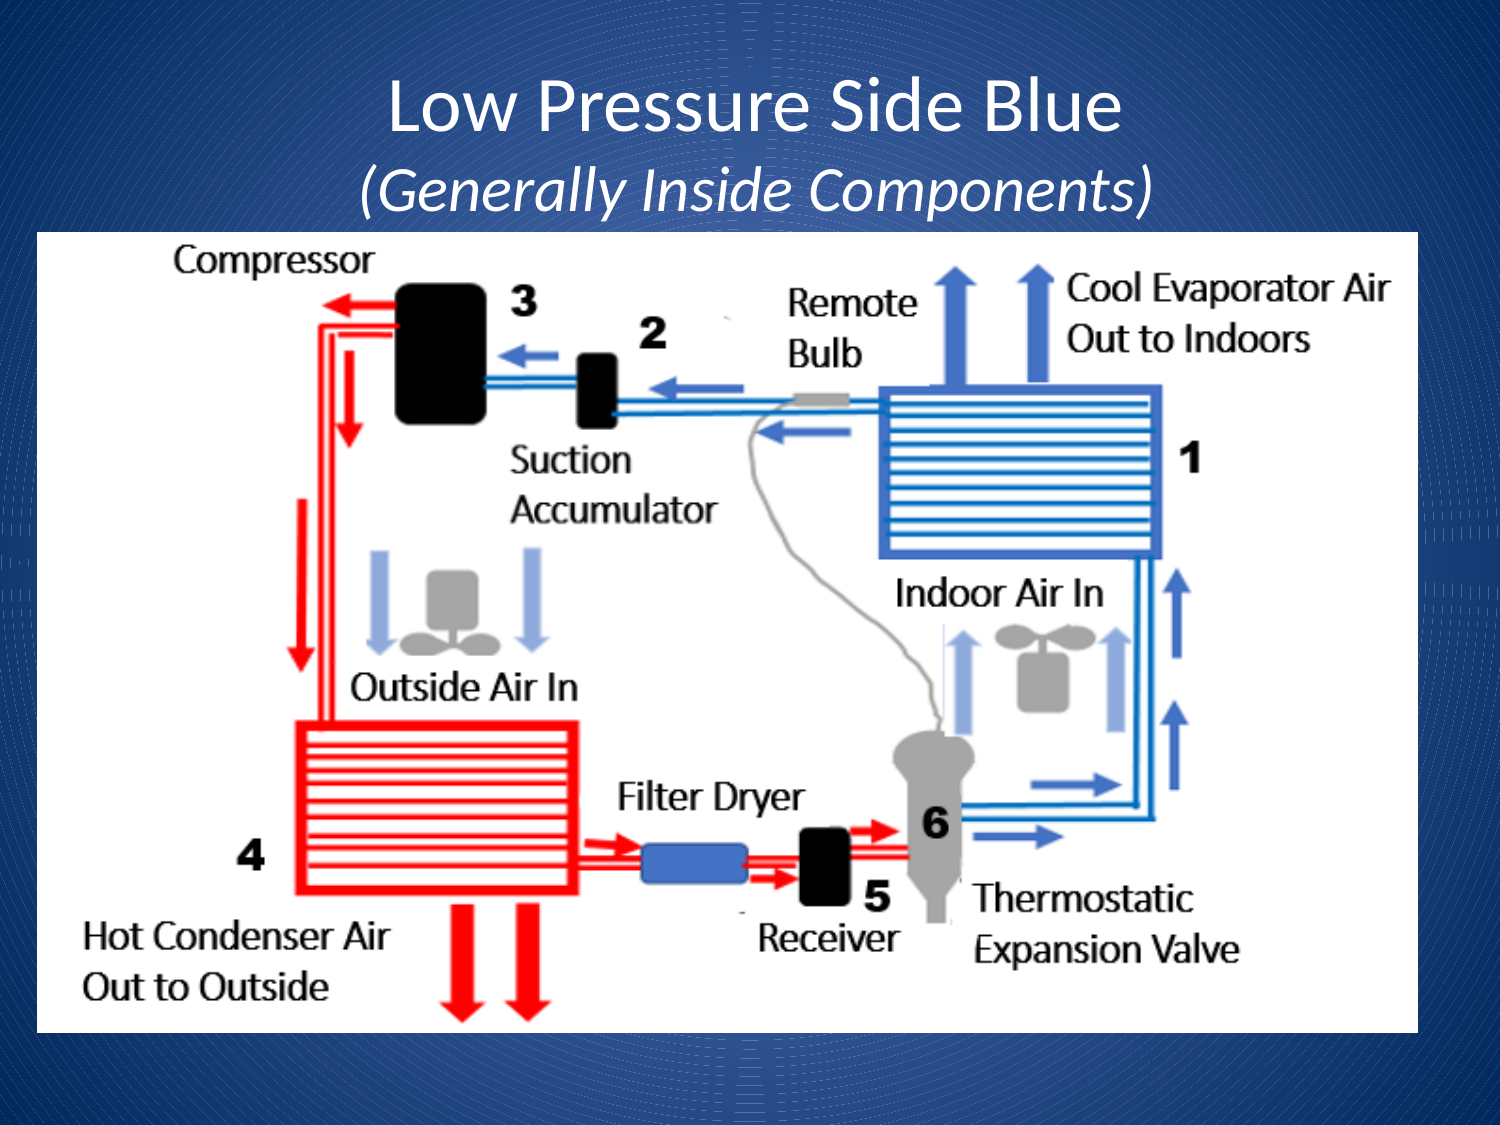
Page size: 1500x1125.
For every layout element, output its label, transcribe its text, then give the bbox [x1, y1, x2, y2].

picture [37, 232, 1418, 1033]
title Low Pressure Side Blue (Generally Inside Components) [37, 45, 1475, 233]
